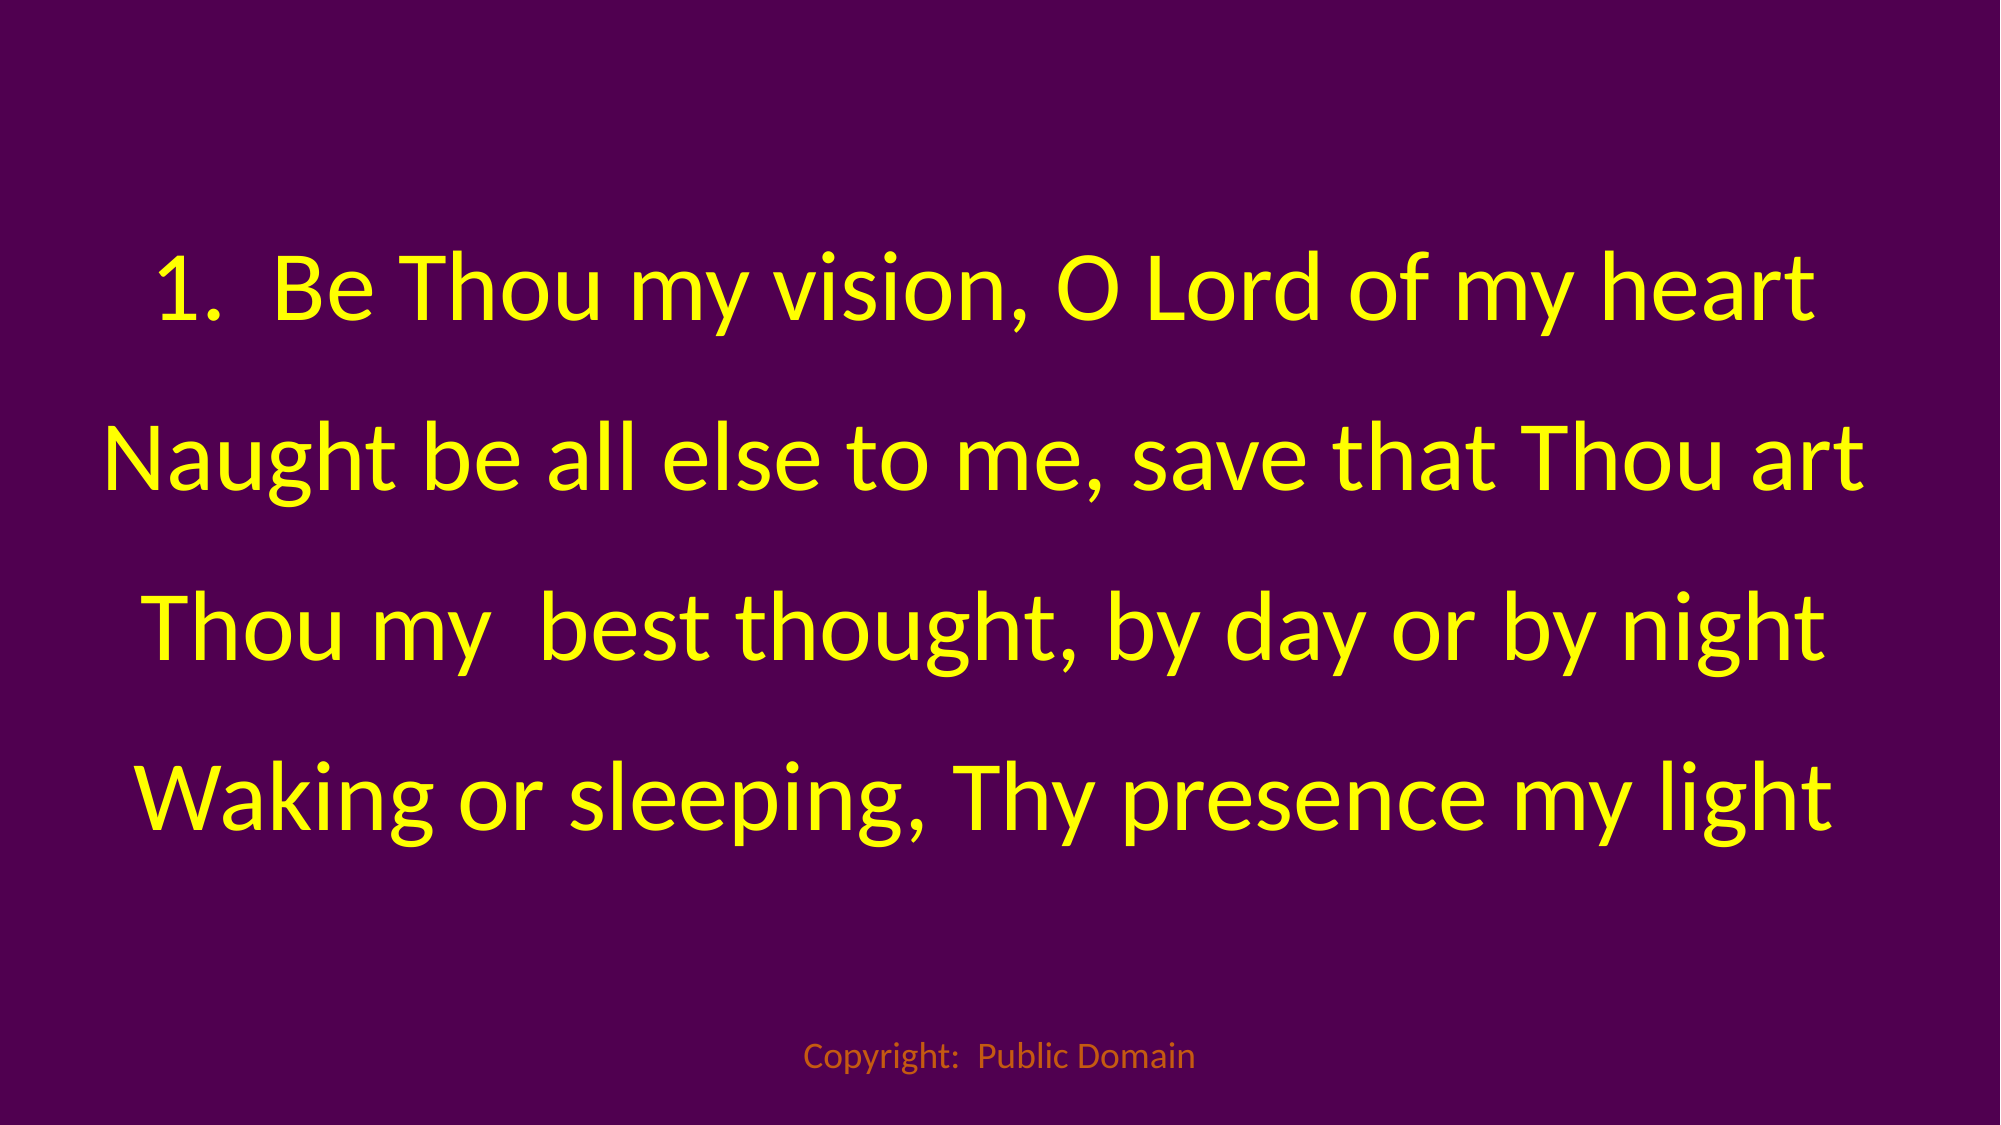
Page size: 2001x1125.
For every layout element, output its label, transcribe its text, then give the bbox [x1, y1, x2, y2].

text_box 1. Be Thou my vision, O Lord of my heart Naught be all else to me, save that Thou art Thou my best thought, by day or by night Waking or sleeping, Thy presence my light [82, 212, 1887, 858]
text_box Copyright: Public Domain [26, 1023, 1973, 1083]
